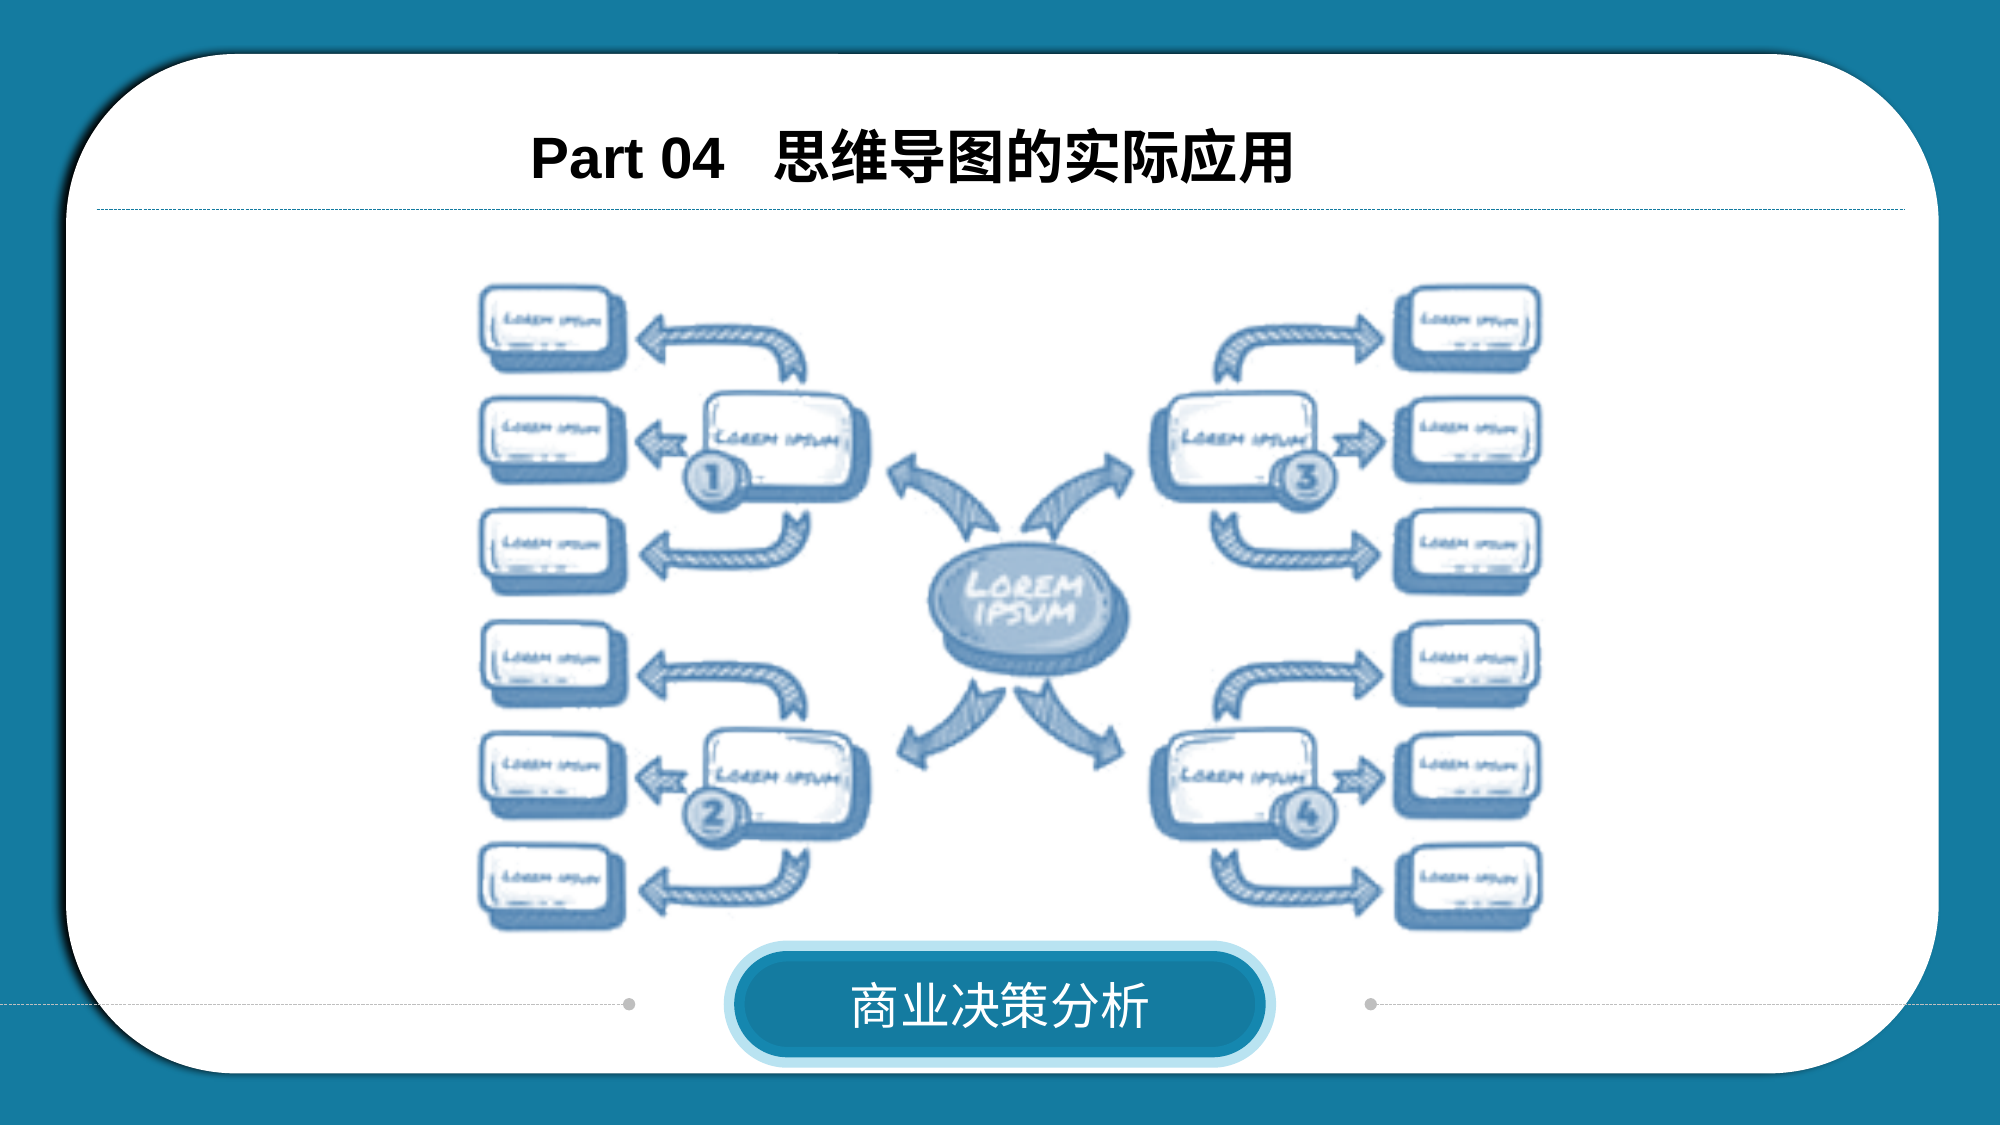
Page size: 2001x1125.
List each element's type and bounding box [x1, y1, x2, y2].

text_box [96, 112, 1905, 210]
picture [406, 192, 1617, 969]
text_box [0, 950, 2000, 1058]
